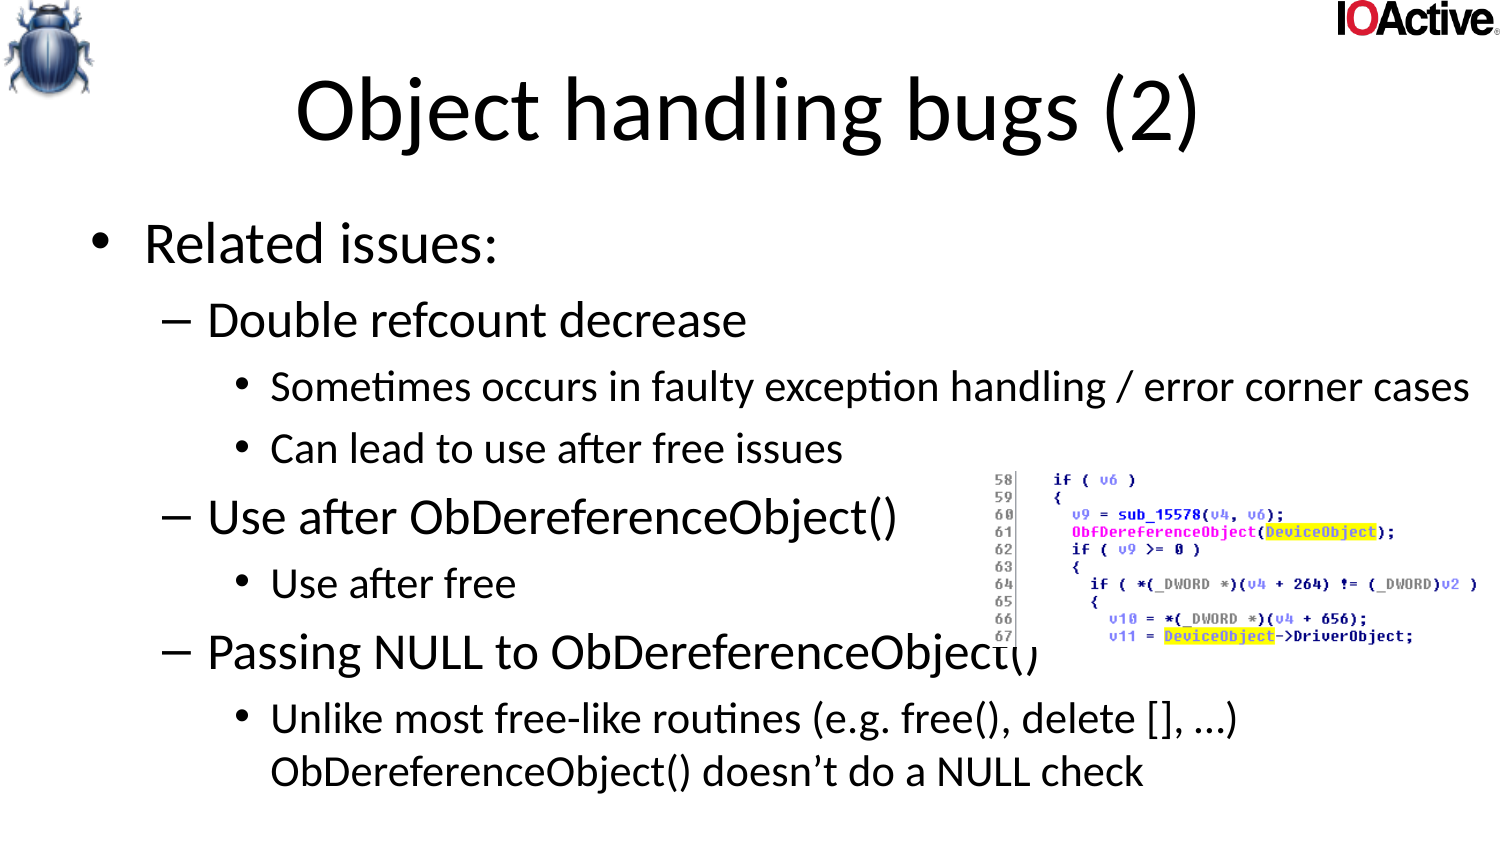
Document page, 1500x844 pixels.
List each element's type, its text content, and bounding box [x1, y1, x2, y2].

list Related issues: Double refcount decrease Sometimes occurs in faulty exception handling / error corner cases Can lead to use after free issues Use after ObDereferenceObject() Use after free Passing NULL to ObDereferenceObject() Unlike most free-like routines (e.g. free(), delete [], …) ObDereferenceObject() doesn’t do a NULL check [75, 196, 1500, 844]
picture [991, 471, 1484, 647]
title Object handling bugs (2) [75, 33, 1425, 175]
picture [1337, 0, 1500, 36]
picture [0, 0, 101, 101]
